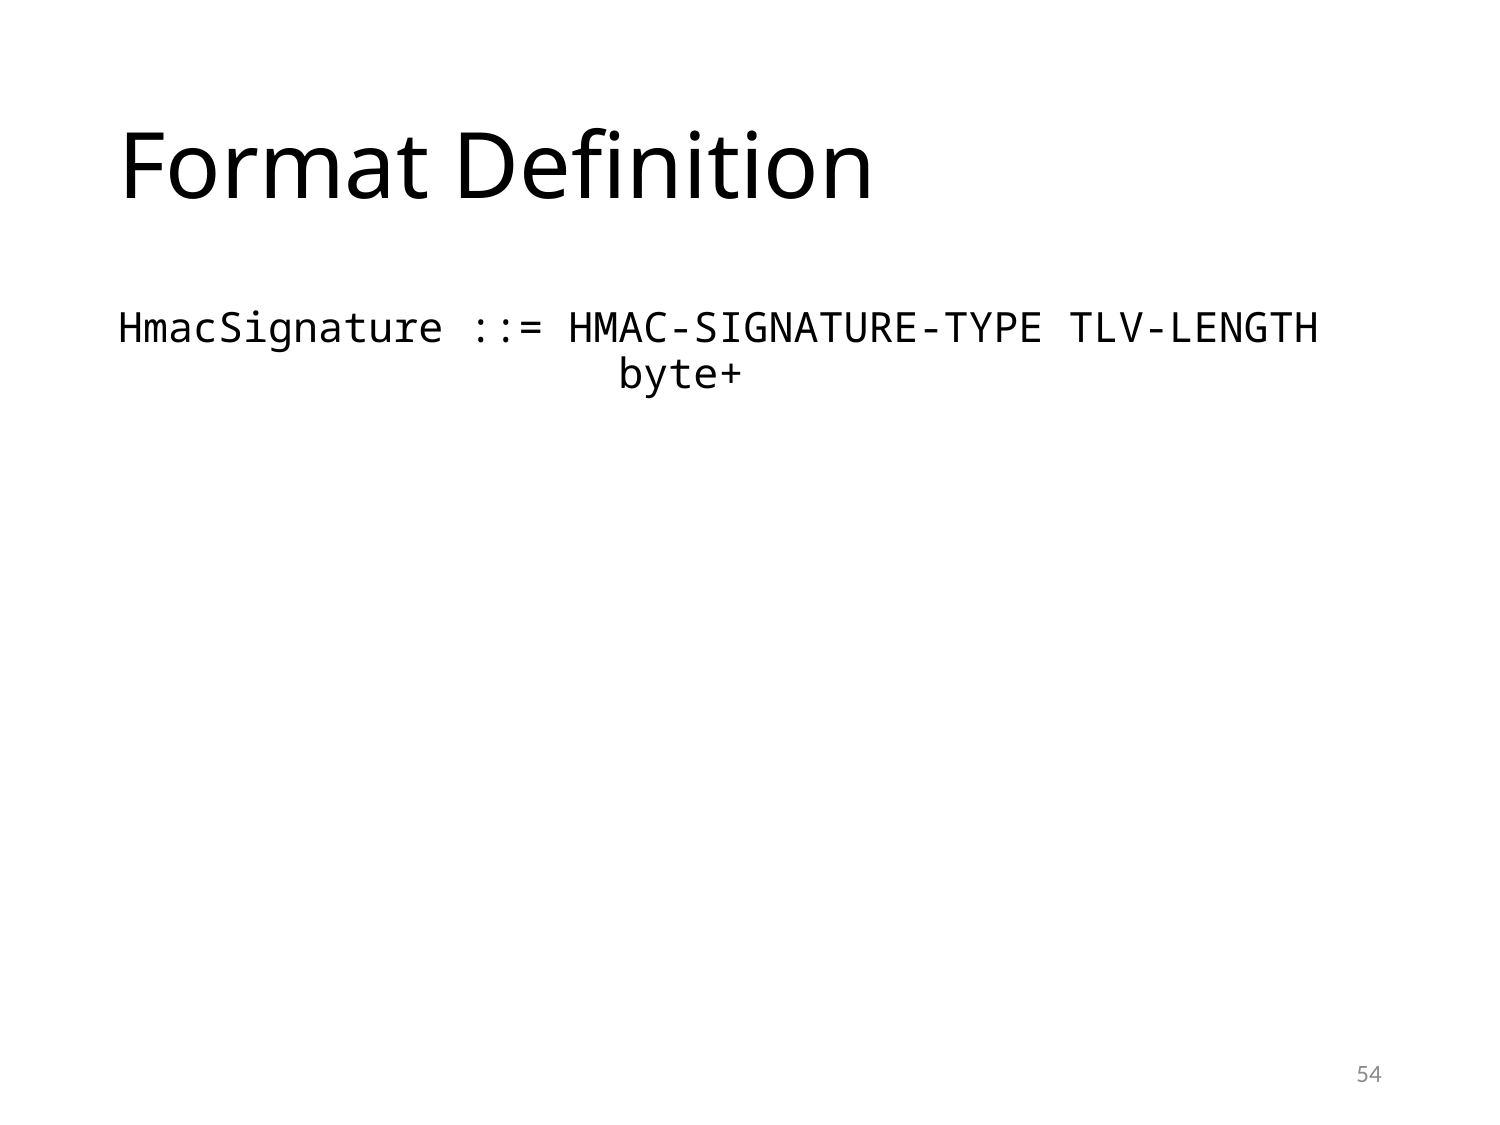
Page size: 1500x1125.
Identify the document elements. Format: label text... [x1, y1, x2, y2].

slide_number 54 [1059, 1042, 1397, 1103]
title Format Definition [103, 59, 1397, 278]
list HmacSignature ::= HMAC-SIGNATURE-TYPE TLV-LENGTH byte+ [103, 299, 1397, 1014]
